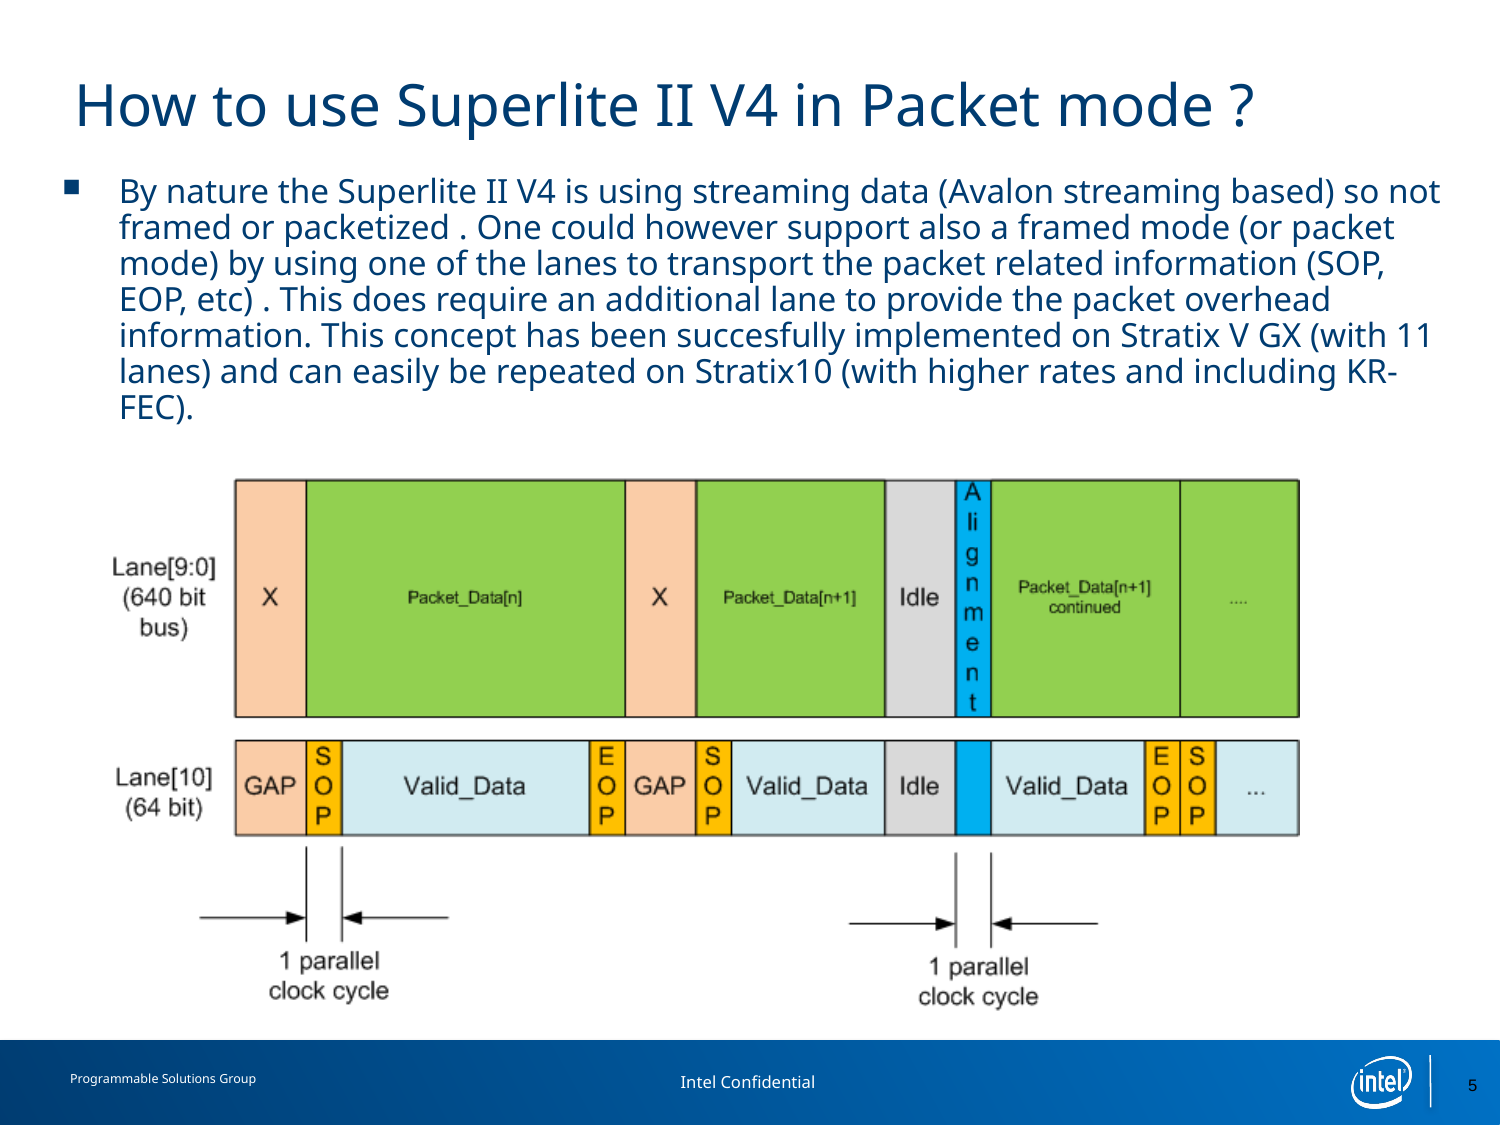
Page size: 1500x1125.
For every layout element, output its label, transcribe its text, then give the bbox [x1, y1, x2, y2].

slide_number 5 [1127, 1055, 1478, 1116]
picture [112, 474, 1301, 1015]
title How to use Superlite II V4 in Packet mode ? [74, 67, 1425, 174]
list By nature the Superlite II V4 is using streaming data (Avalon streaming based) so not framed or packetized . One could however support also a framed mode (or packet mode) by using one of the lanes to transport the packet related information (SOP, EOP, etc) . This does require an additional lane to provide the packet overhead information. This concept has been succesfully implemented on Stratix V GX (with 11 lanes) and can easily be repeated on Stratix10 (with higher rates and including KR-FEC). [62, 174, 1458, 1000]
